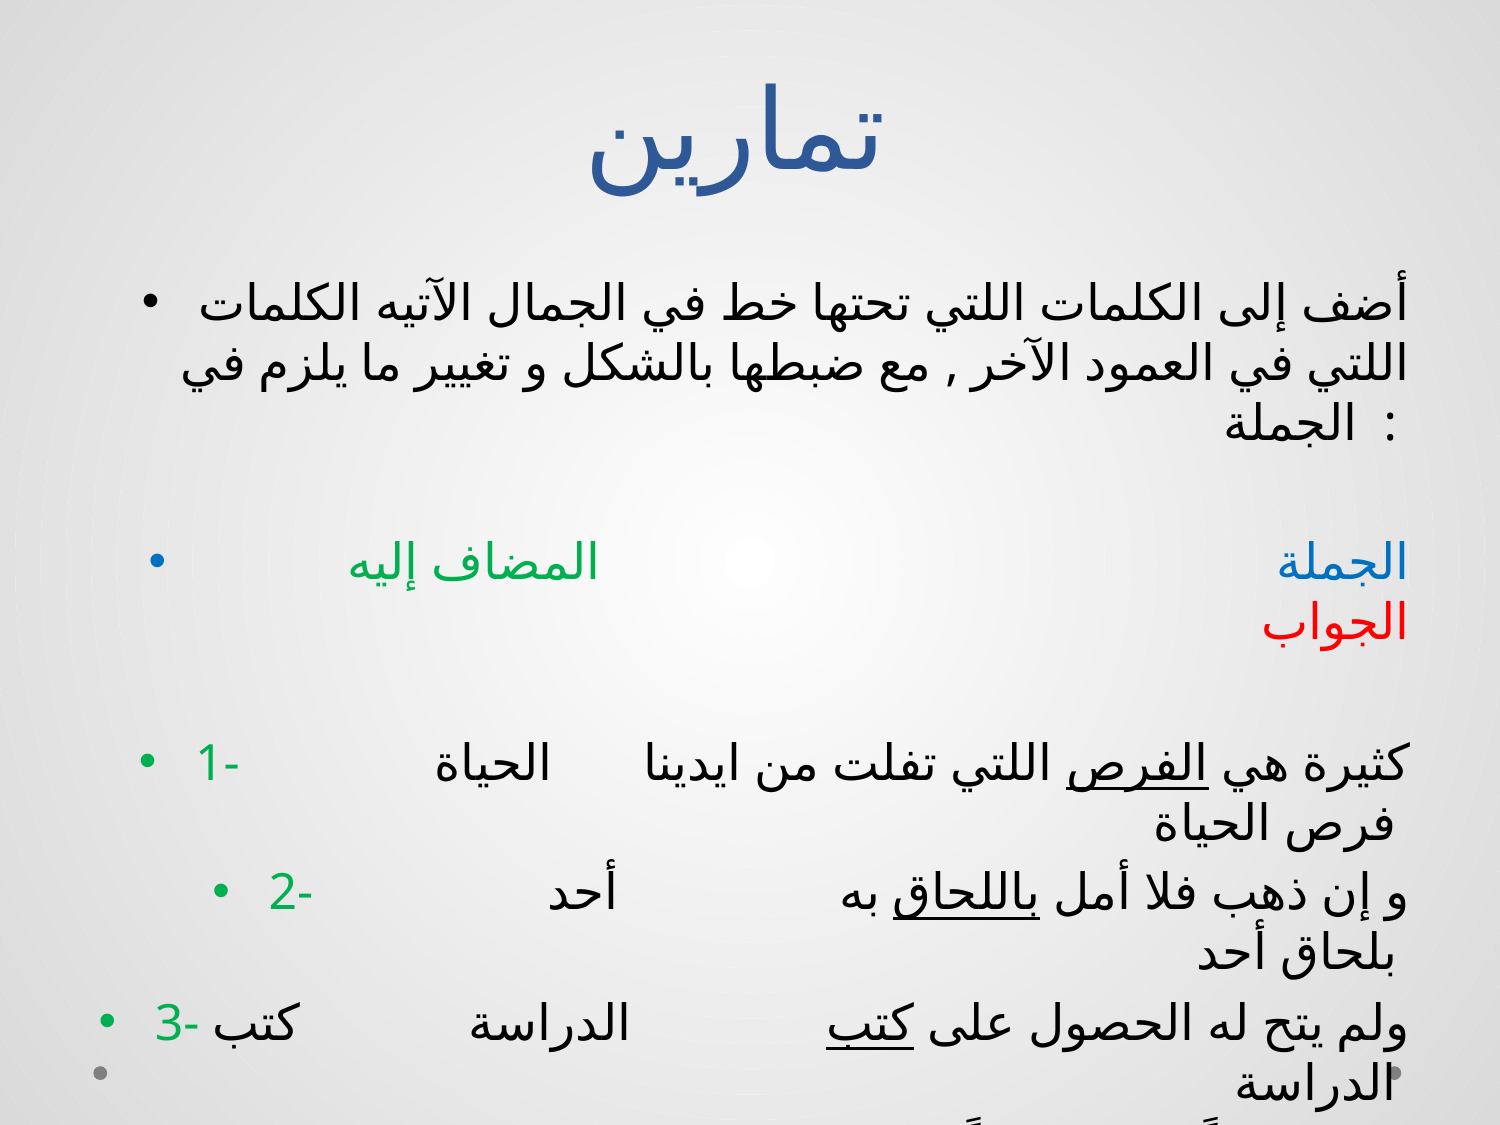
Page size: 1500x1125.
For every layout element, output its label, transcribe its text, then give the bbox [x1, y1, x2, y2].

title تمارين [75, 0, 1425, 262]
list أضف إلى الكلمات اللتي تحتها خط في الجمال الآتيه الكلمات اللتي في العمود الآخر , مع ضبطها بالشكل و تغيير ما يلزم في الجملة : الجملة المضاف إليه الجواب 1- كثيرة هي الفرص اللتي تفلت من ايدينا الحياة فرص الحياة 2- و إن ذهب فلا أمل باللحاق به أحد بلحاق أحد 3- ولم يتح له الحصول على كتب الدراسة كتب الدراسة 4- كان معلماً و مستخدماً المدرسة معلم المدرسة ومستخدمها [75, 262, 1425, 1005]
